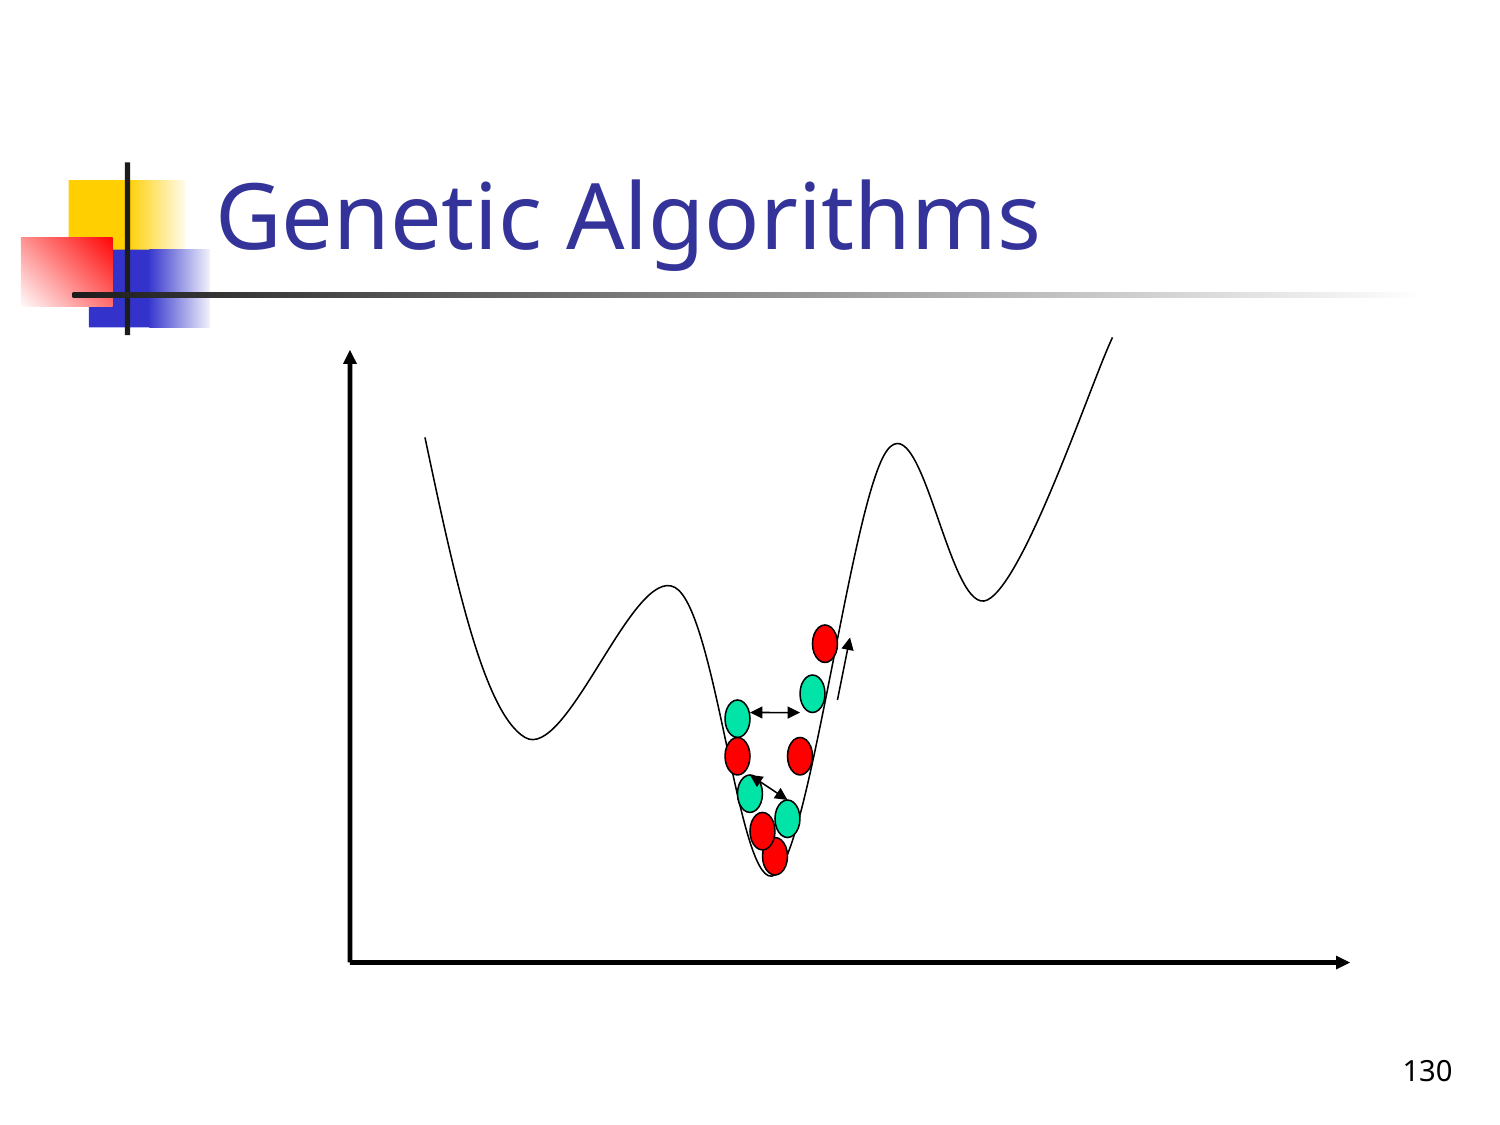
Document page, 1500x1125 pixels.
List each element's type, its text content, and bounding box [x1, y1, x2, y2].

text_box [800, 675, 826, 713]
text_box [750, 812, 775, 850]
text_box [424, 337, 1113, 815]
text_box [774, 800, 800, 838]
text_box [725, 737, 751, 775]
title Genetic Algorithms [199, 140, 1479, 276]
text_box [349, 956, 1351, 969]
slide_number 130 [1154, 1023, 1468, 1100]
text_box [837, 637, 854, 701]
text_box [787, 737, 813, 775]
text_box [737, 774, 763, 813]
text_box [725, 699, 751, 737]
text_box [775, 826, 795, 854]
text_box [812, 624, 838, 663]
text_box [750, 706, 800, 719]
text_box [740, 784, 783, 877]
text_box [750, 774, 788, 800]
text_box [762, 837, 788, 876]
text_box [343, 349, 357, 962]
